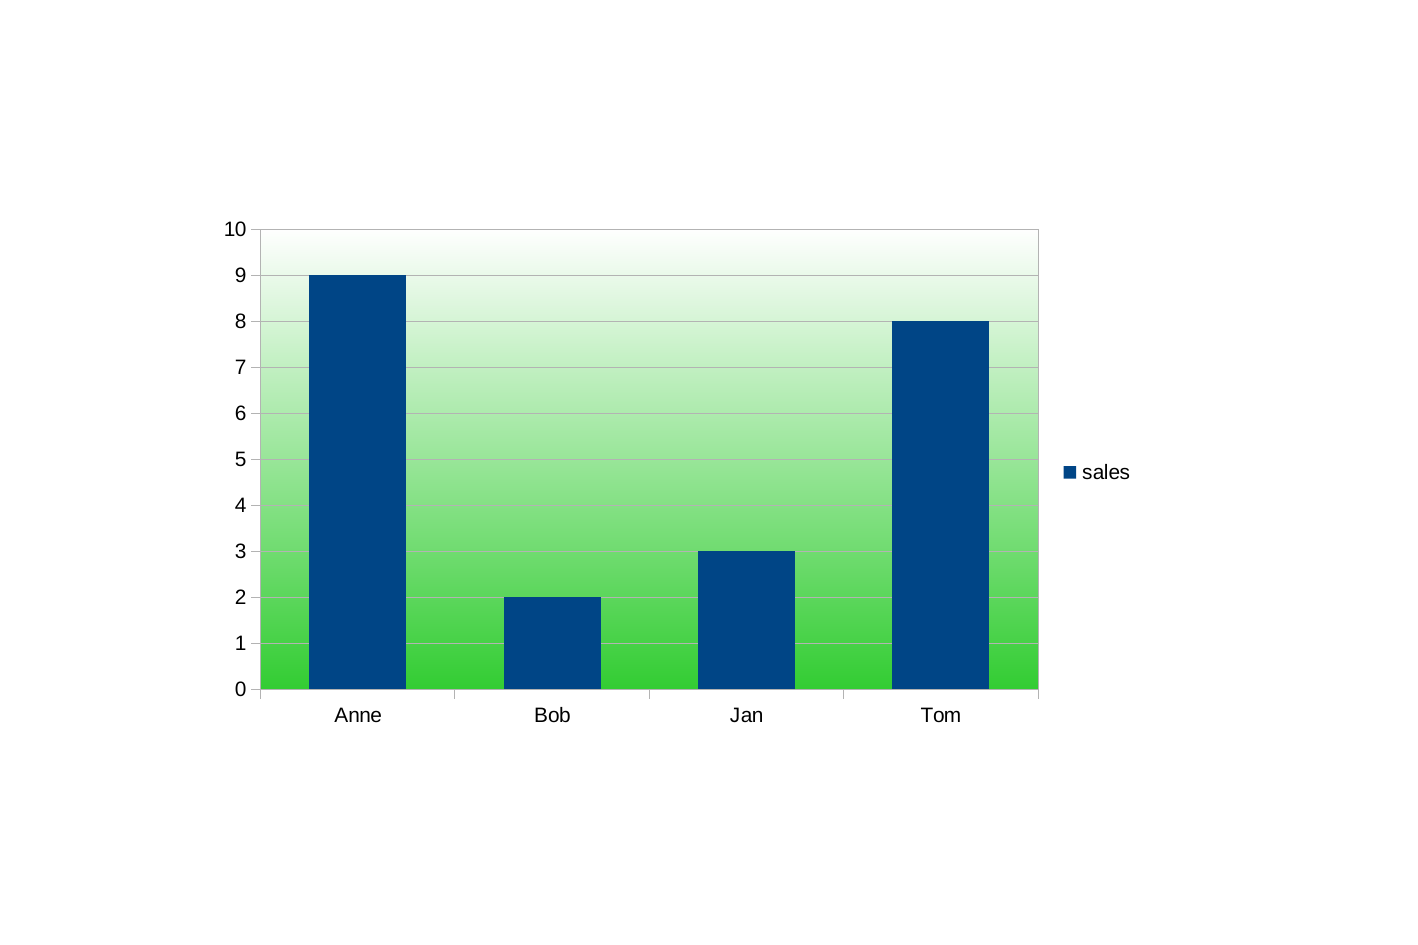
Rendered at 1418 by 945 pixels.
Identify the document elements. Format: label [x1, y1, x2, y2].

chart [204, 206, 1151, 739]
